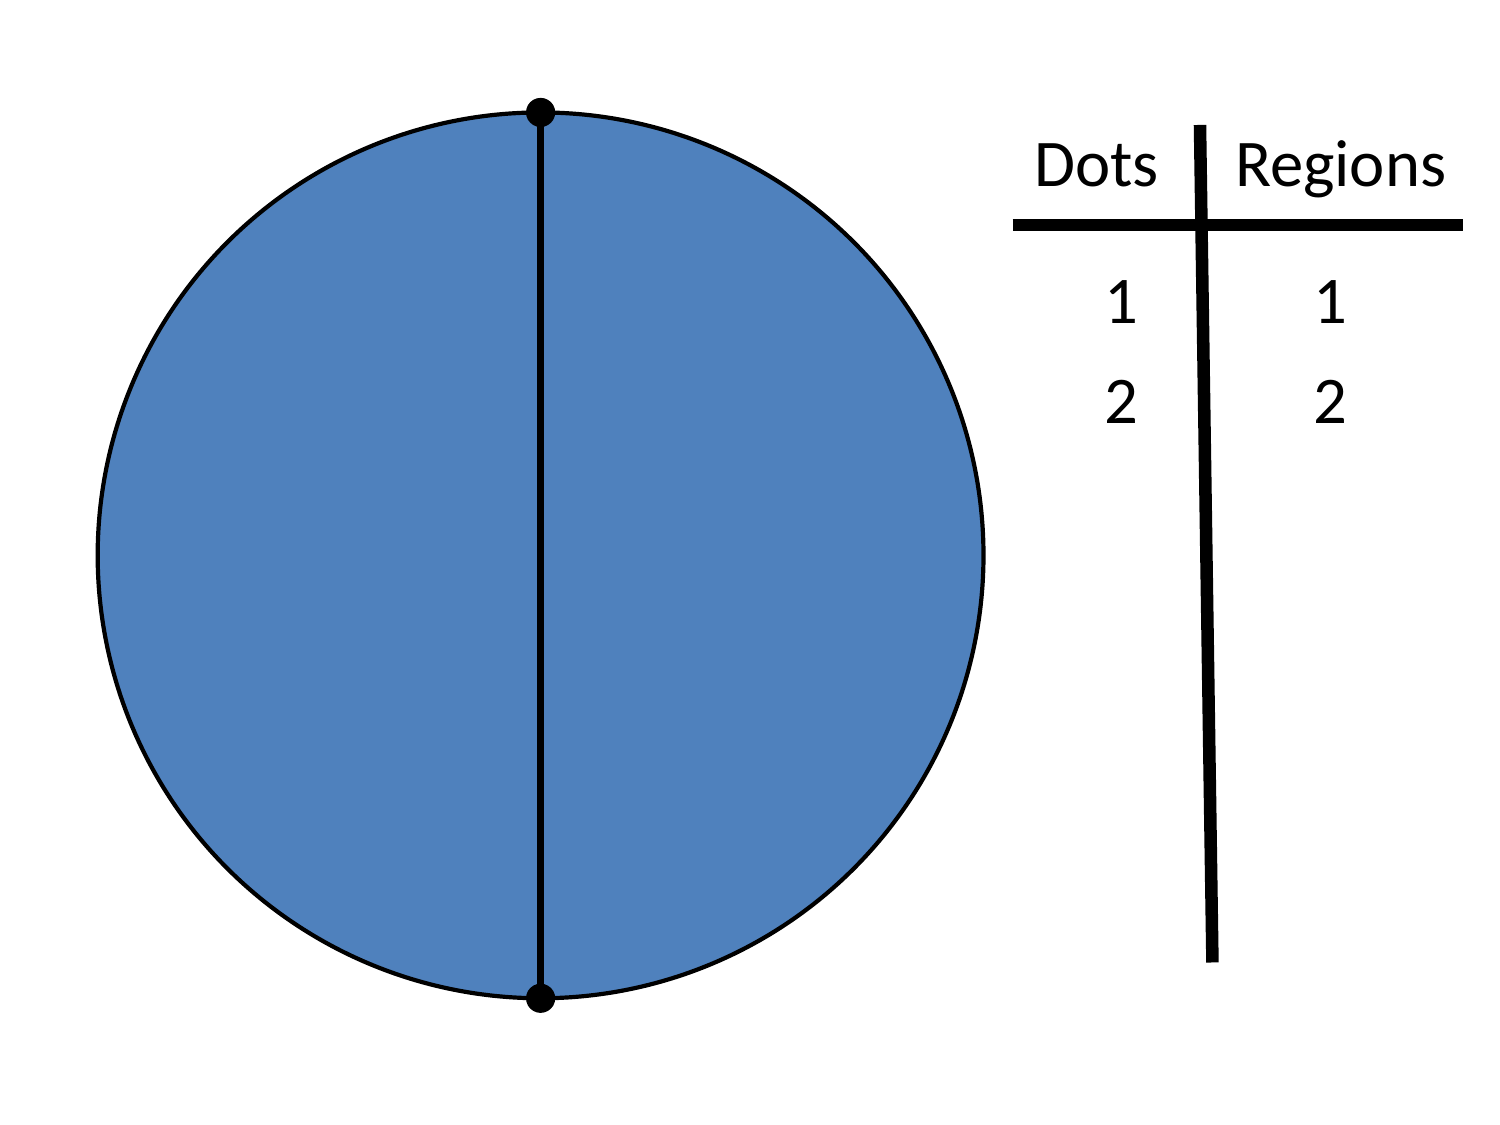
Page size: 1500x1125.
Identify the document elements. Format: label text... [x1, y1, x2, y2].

text_box [526, 97, 556, 127]
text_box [1199, 234, 1213, 963]
text_box [95, 110, 536, 1001]
text_box [526, 984, 537, 1013]
text_box [545, 110, 986, 1001]
text_box 2 [1089, 349, 1154, 445]
text_box Regions [1220, 112, 1462, 208]
text_box 1 [1298, 249, 1362, 345]
text_box [544, 984, 556, 1013]
text_box Dots [1019, 112, 1174, 208]
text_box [1199, 124, 1213, 224]
text_box 2 [1298, 349, 1362, 445]
text_box 1 [1089, 249, 1154, 345]
